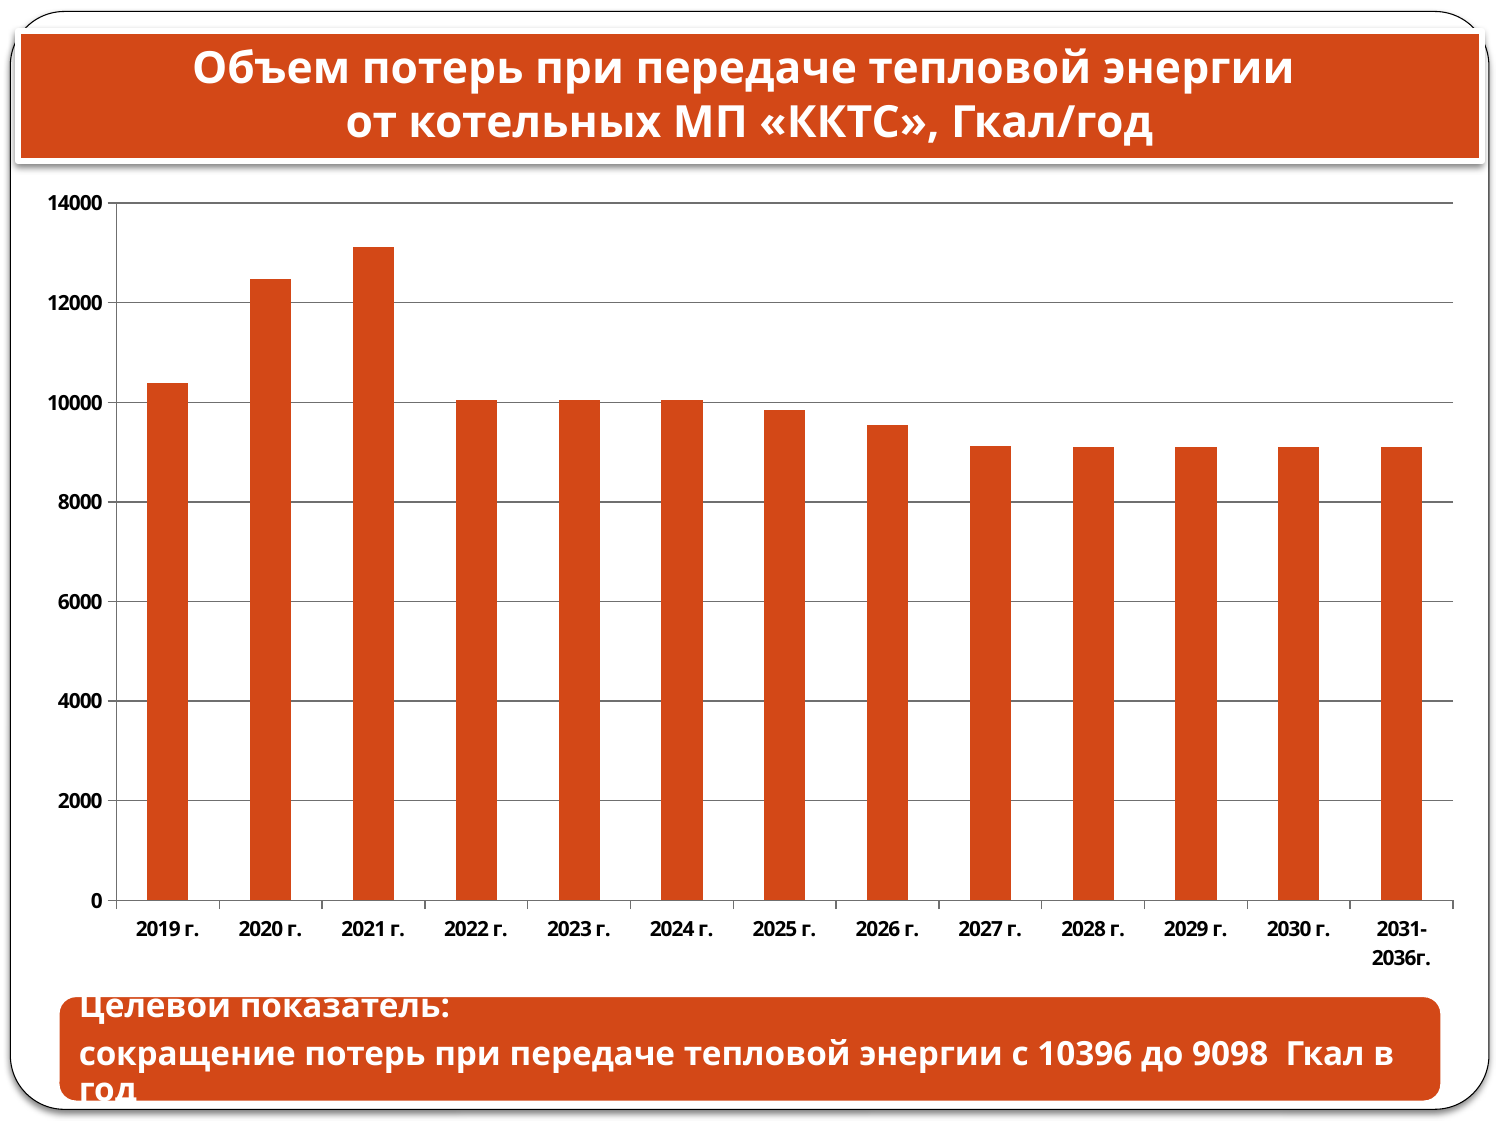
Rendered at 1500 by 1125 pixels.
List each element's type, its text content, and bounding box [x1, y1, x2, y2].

chart [17, 172, 1483, 988]
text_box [58, 998, 1442, 1102]
title Объем потерь при передаче тепловой энергии от котельных МП «ККТС», Гкал/год [15, 28, 1485, 164]
